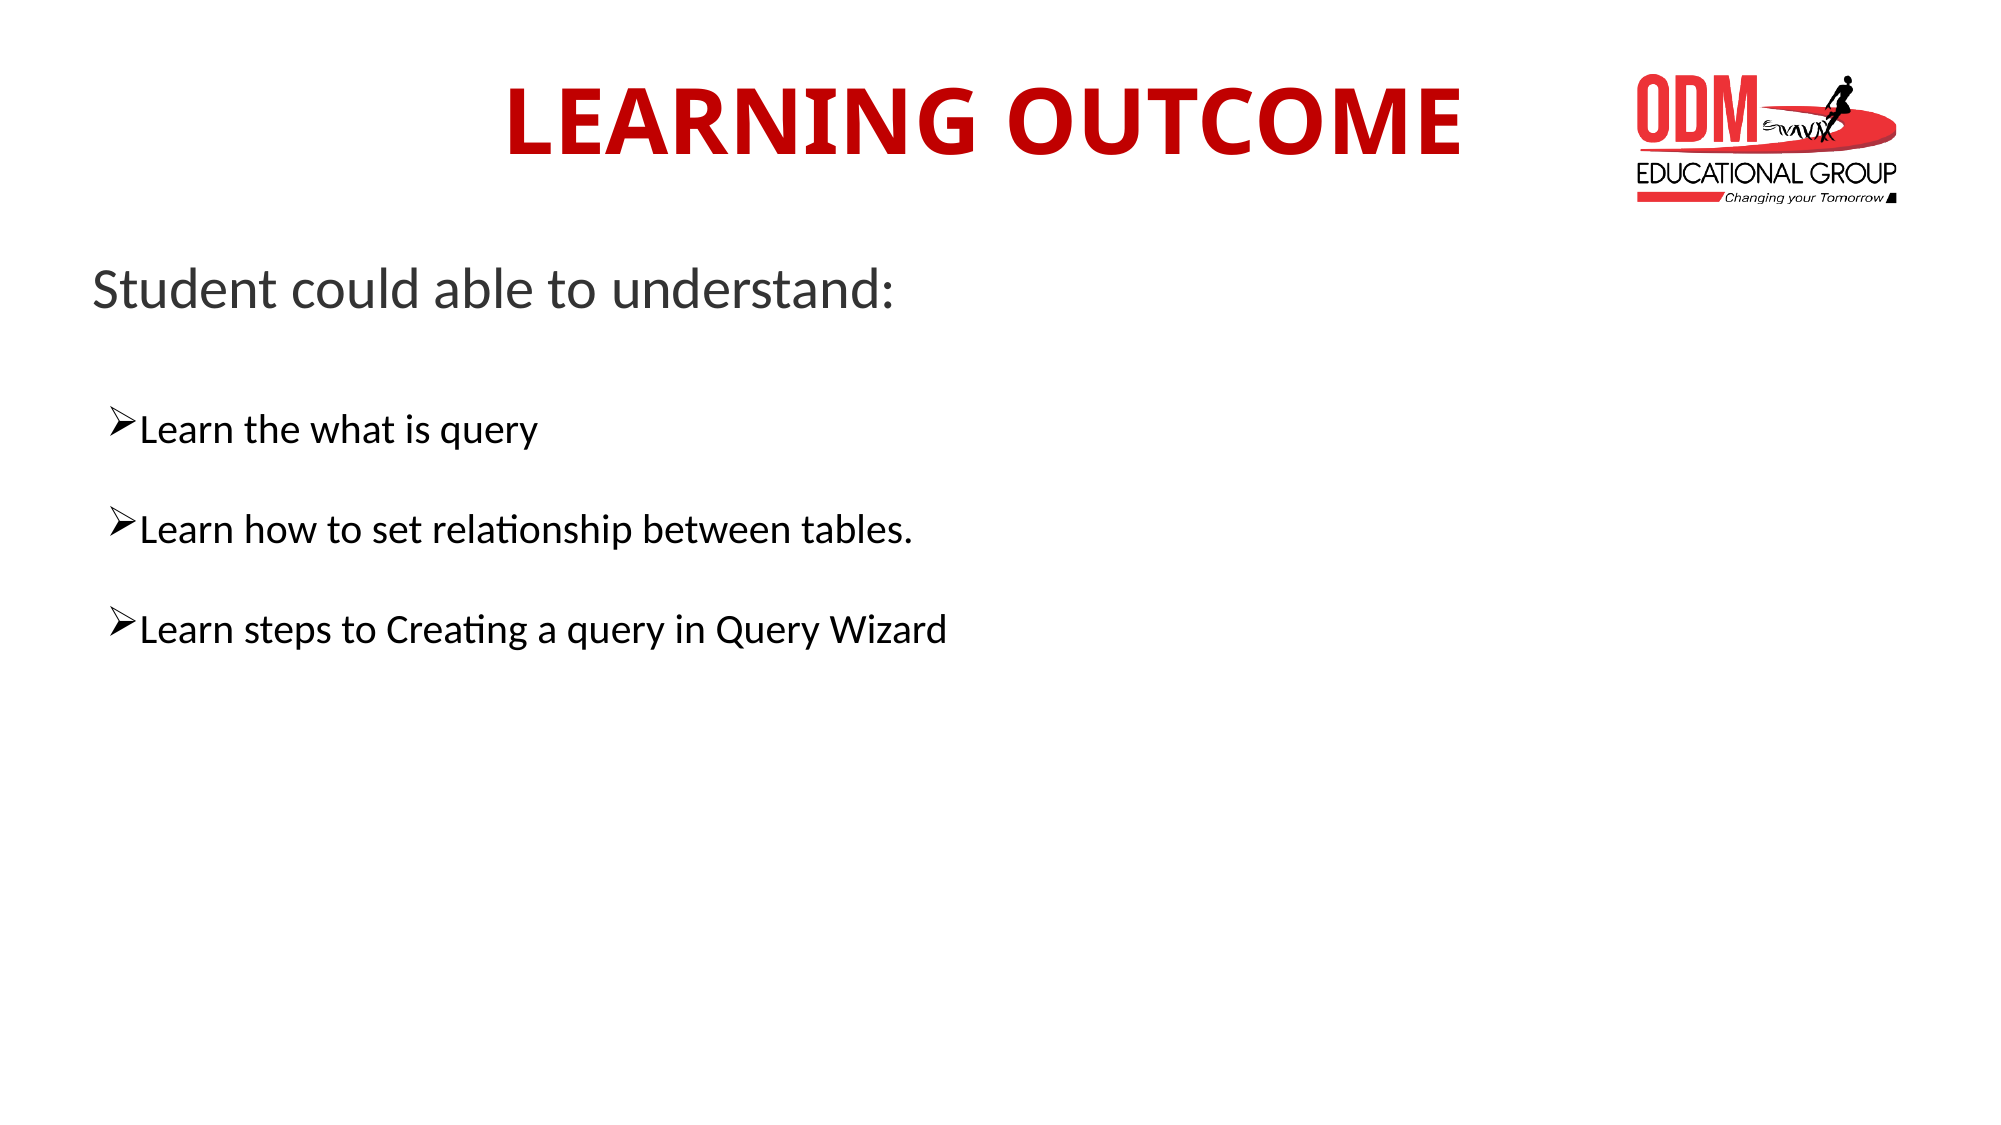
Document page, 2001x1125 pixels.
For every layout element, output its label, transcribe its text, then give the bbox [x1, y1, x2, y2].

text_box [1637, 74, 1897, 204]
text_box Learn the what is query Learn how to set relationship between tables. Learn steps to Creating a query in Query Wizard [91, 344, 1500, 660]
title LEARNING OUTCOME [121, 39, 1847, 211]
text_box Student could able to understand: [77, 248, 1803, 400]
